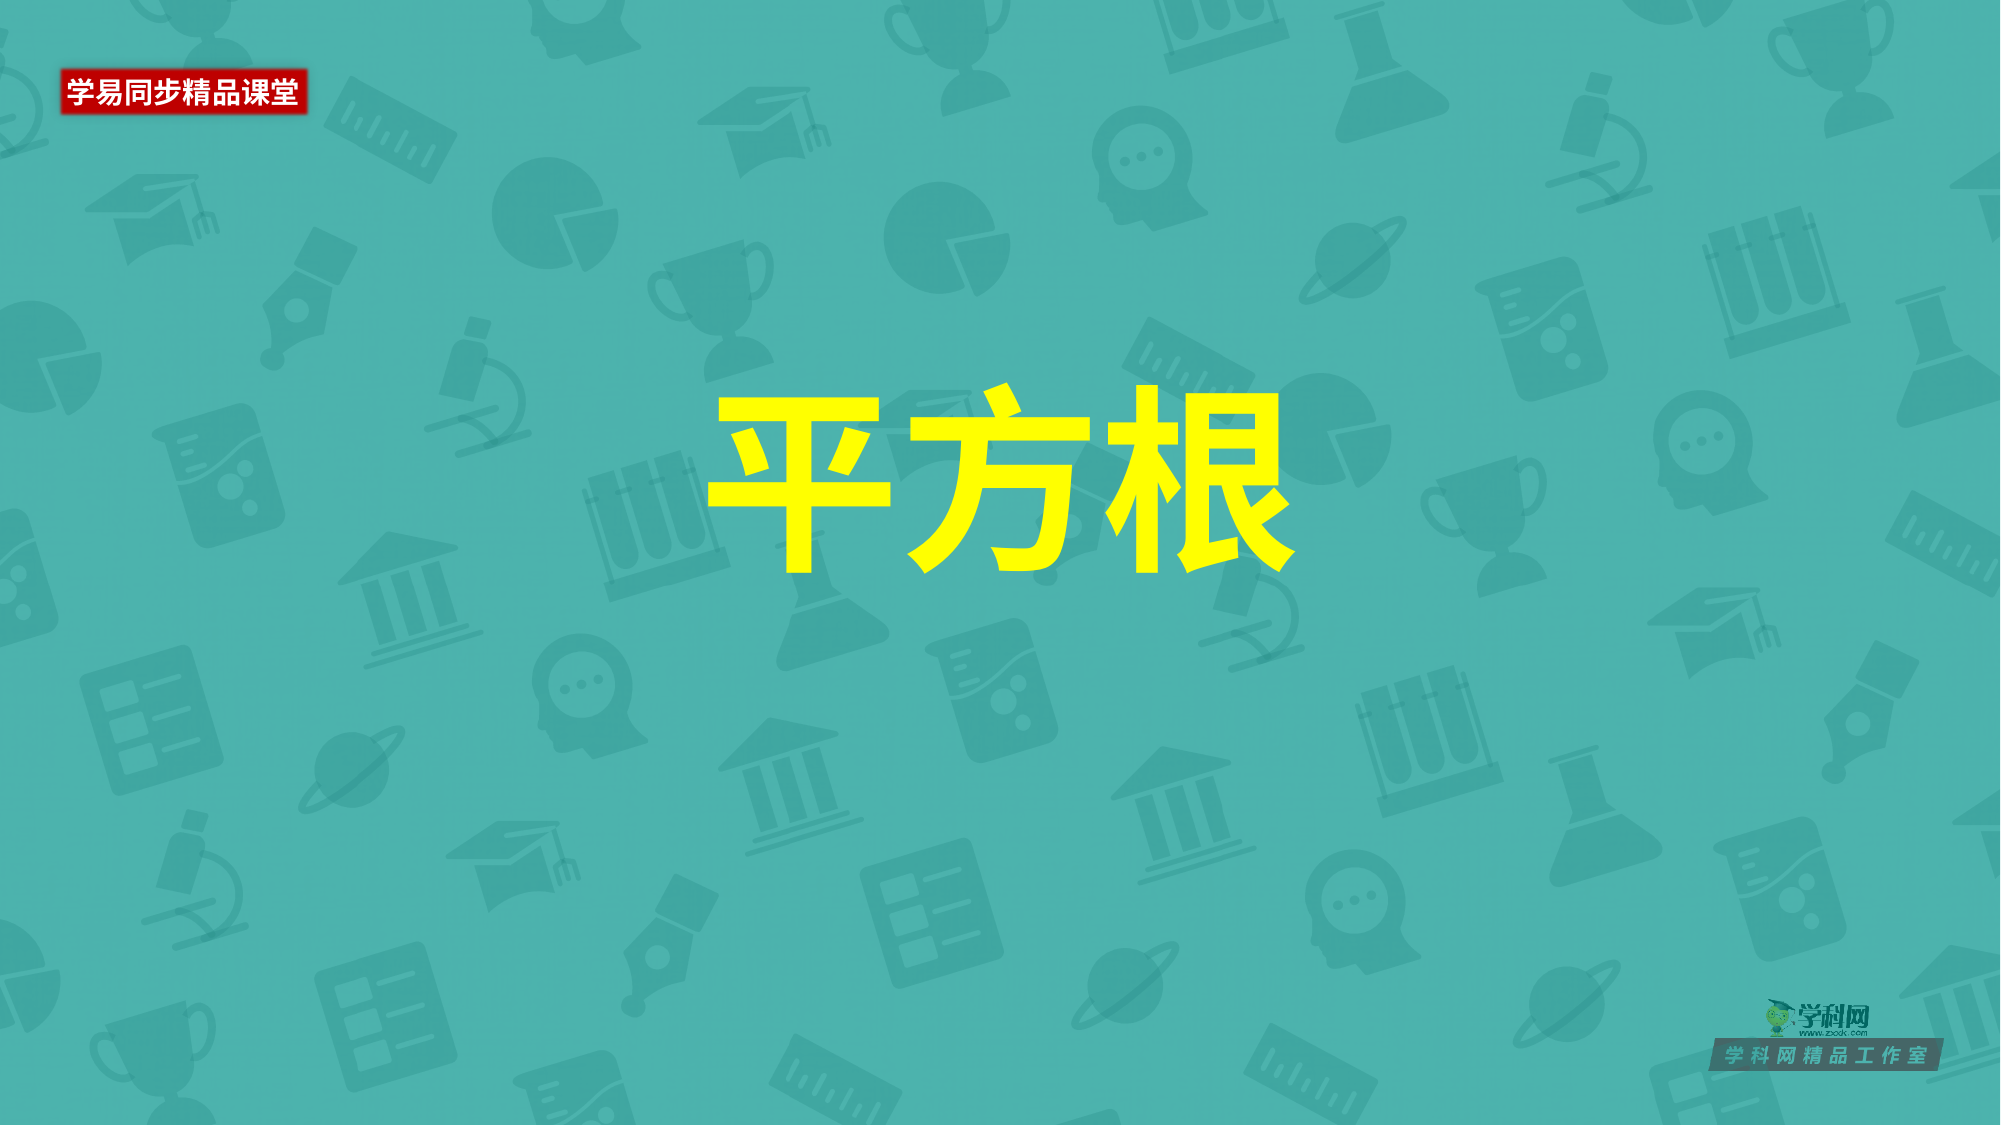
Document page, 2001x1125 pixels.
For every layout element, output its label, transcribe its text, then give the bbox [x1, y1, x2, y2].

text_box 平方根 [434, 348, 1566, 604]
text_box 学易同步精品课堂 [63, 71, 305, 112]
picture [0, 0, 2001, 1125]
